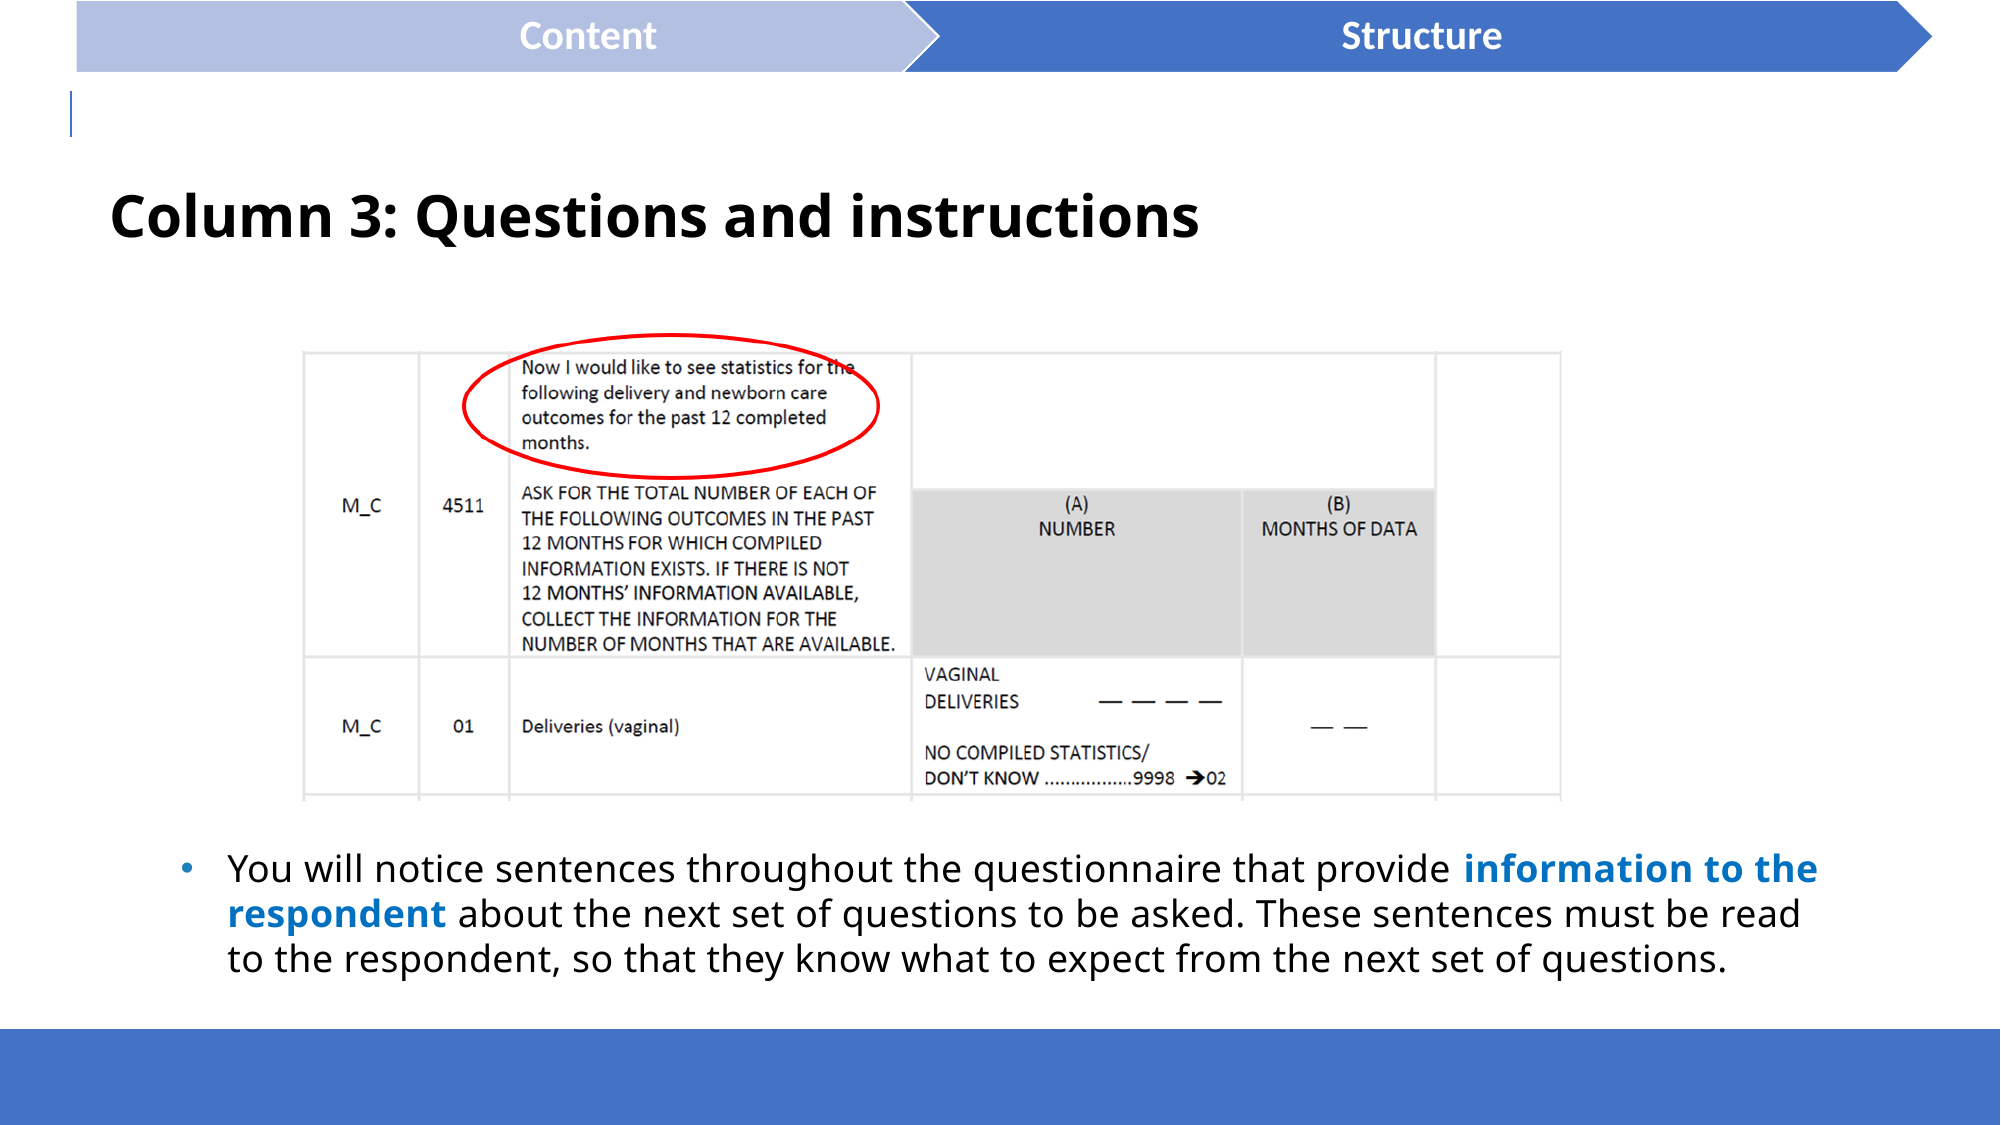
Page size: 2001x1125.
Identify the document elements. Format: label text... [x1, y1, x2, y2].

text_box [75, 0, 1936, 73]
picture [278, 321, 1599, 811]
text_box You will notice sentences throughout the questionnaire that provide information to the respondent about the next set of questions to be asked. These sentences must be read to the respondent, so that they know what to expect from the next set of questions. [137, 320, 1863, 988]
list Column 3: Questions and instructions [94, 171, 1798, 259]
